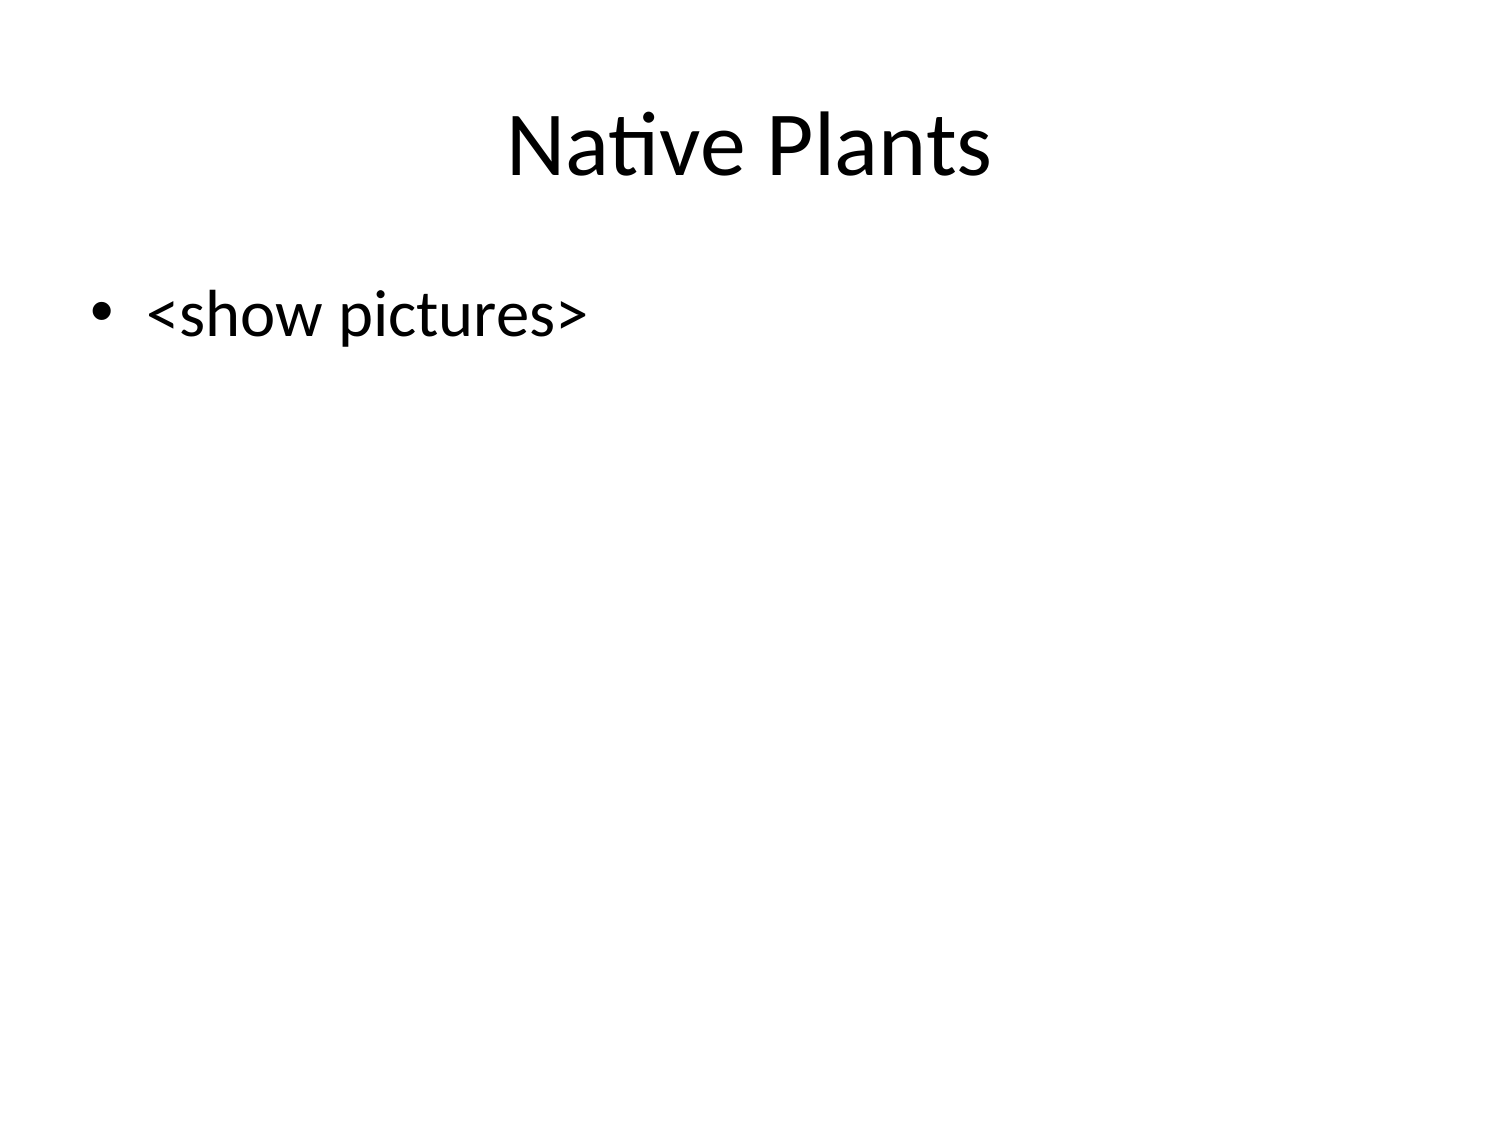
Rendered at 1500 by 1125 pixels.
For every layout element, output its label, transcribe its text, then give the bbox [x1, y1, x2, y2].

list <show pictures> [75, 262, 1425, 1005]
title Native Plants [75, 45, 1425, 233]
